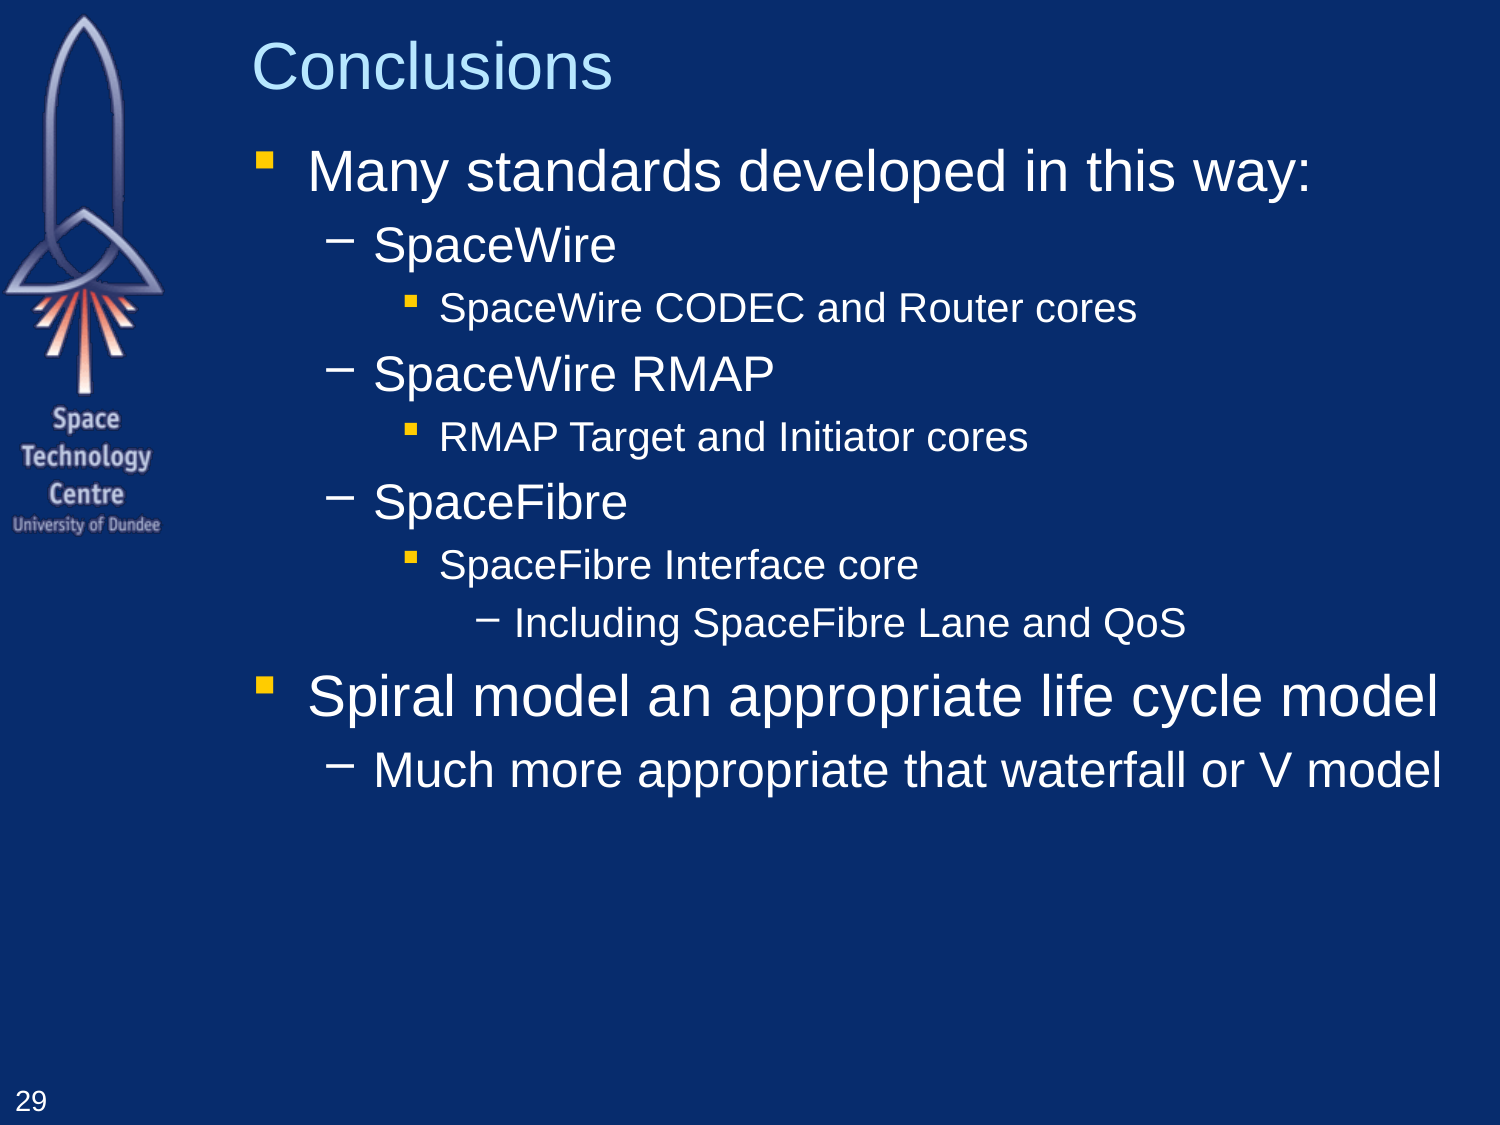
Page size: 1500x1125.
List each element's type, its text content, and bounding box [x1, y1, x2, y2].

picture [0, 0, 171, 543]
slide_number 29 [0, 1046, 160, 1125]
title Conclusions [235, 0, 1500, 125]
list Many standards developed in this way: SpaceWire SpaceWire CODEC and Router cores SpaceWire RMAP RMAP Target and Initiator cores SpaceFibre SpaceFibre Interface core Including SpaceFibre Lane and QoS Spiral model an appropriate life cycle model Much more appropriate that waterfall or V model [235, 125, 1500, 1125]
